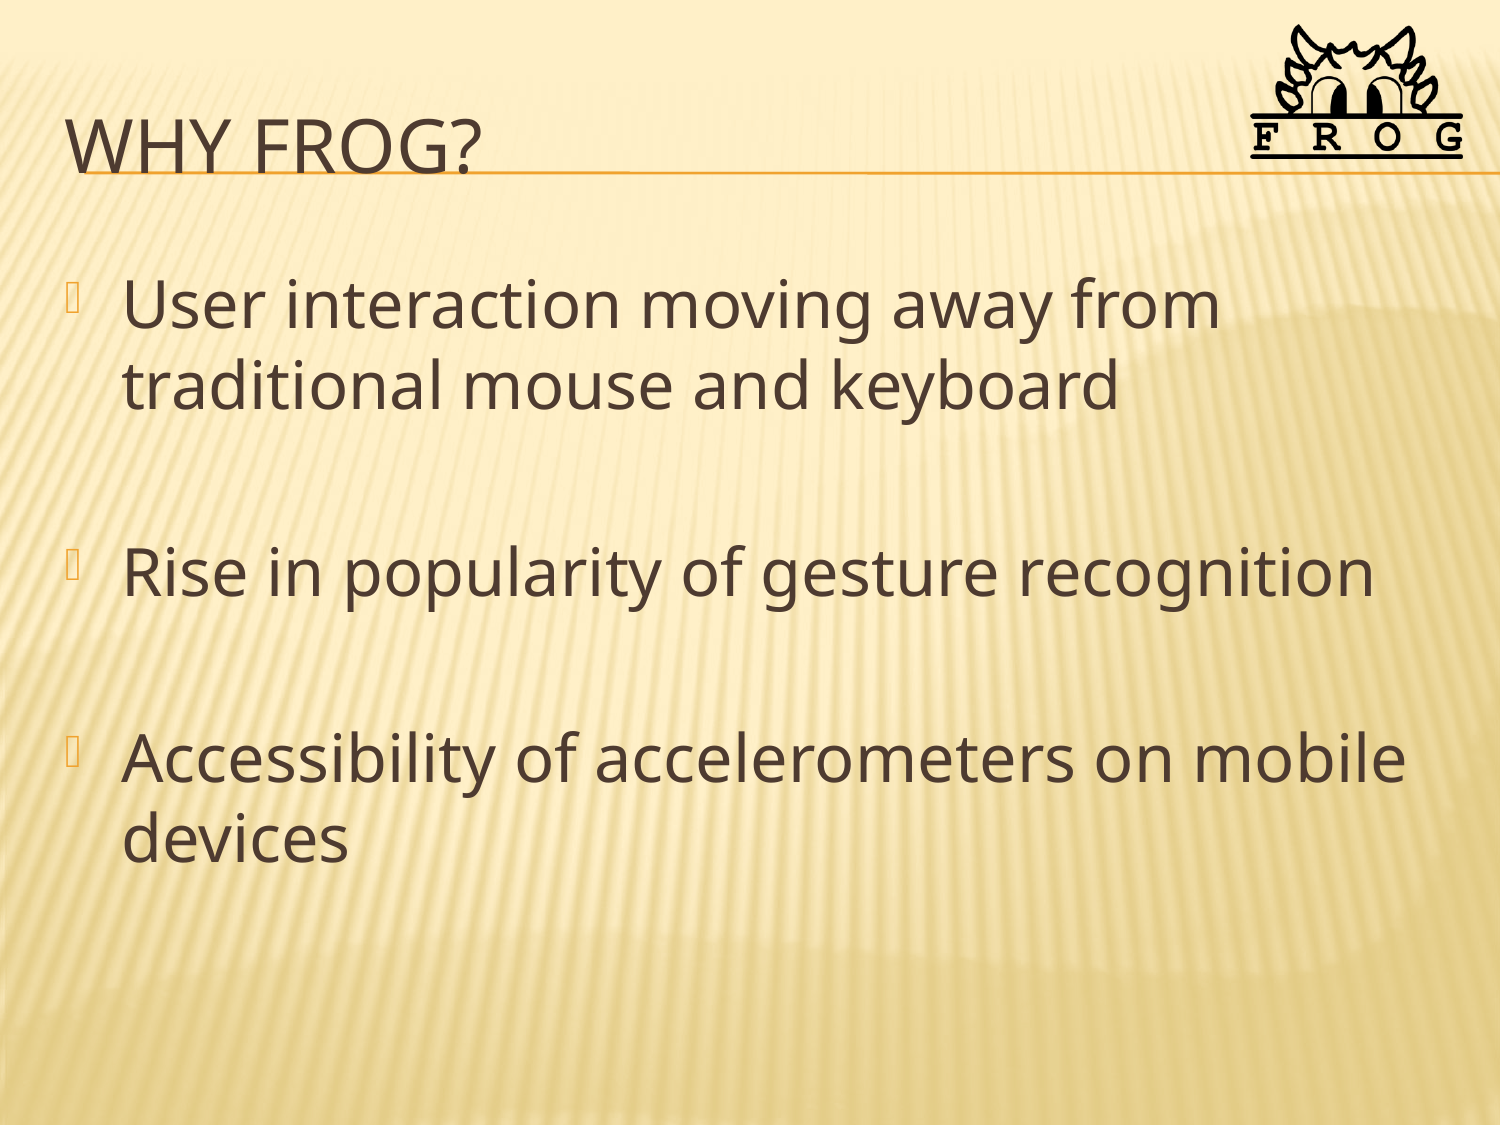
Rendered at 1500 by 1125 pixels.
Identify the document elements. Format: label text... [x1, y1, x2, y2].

list User interaction moving away from traditional mouse and keyboard Rise in popularity of gesture recognition Accessibility of accelerometers on mobile devices [50, 254, 1475, 998]
picture [1249, 24, 1463, 159]
title Why FROG? [50, 75, 1475, 213]
